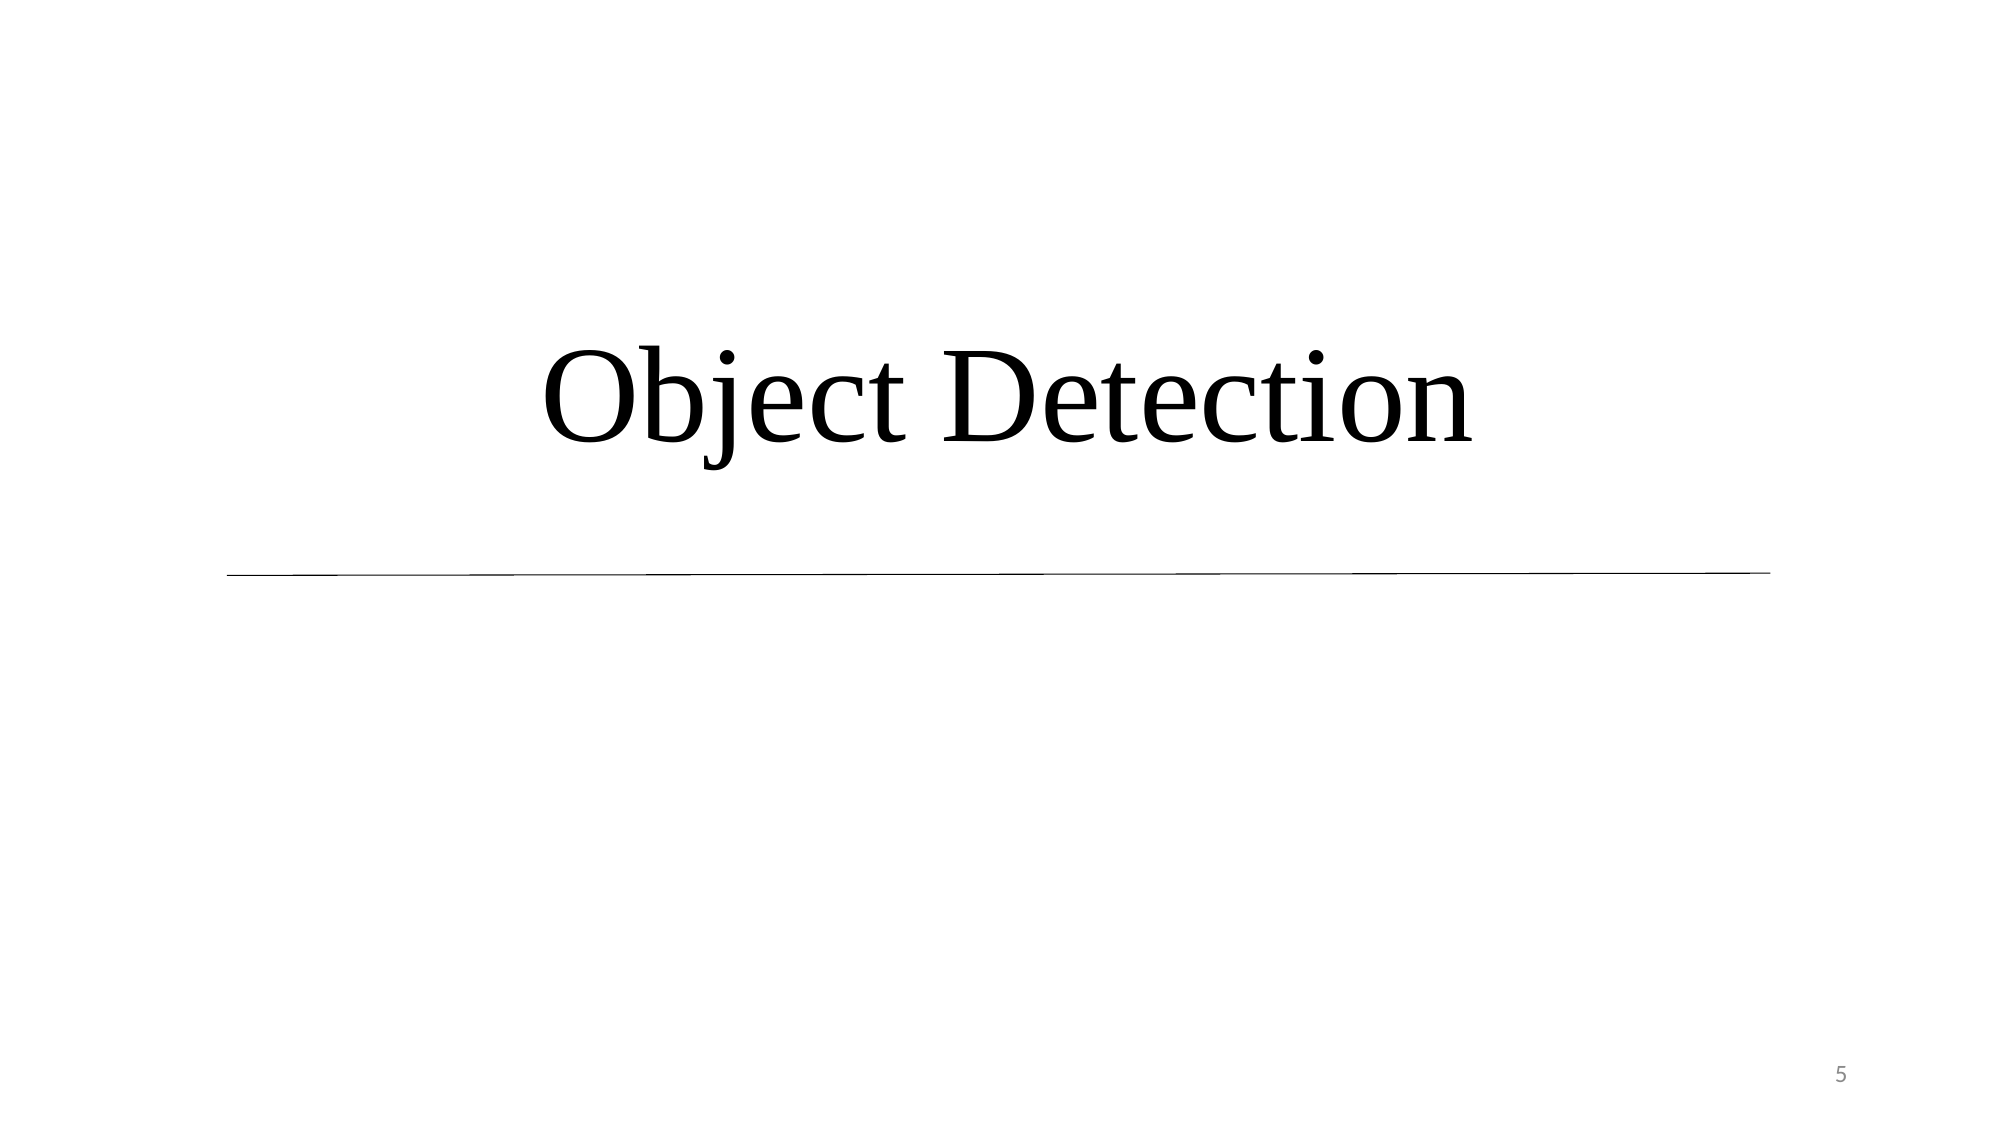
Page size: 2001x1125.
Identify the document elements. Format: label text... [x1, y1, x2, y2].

text_box Object Detection [473, 297, 1543, 477]
slide_number 5 [1412, 1042, 1863, 1103]
